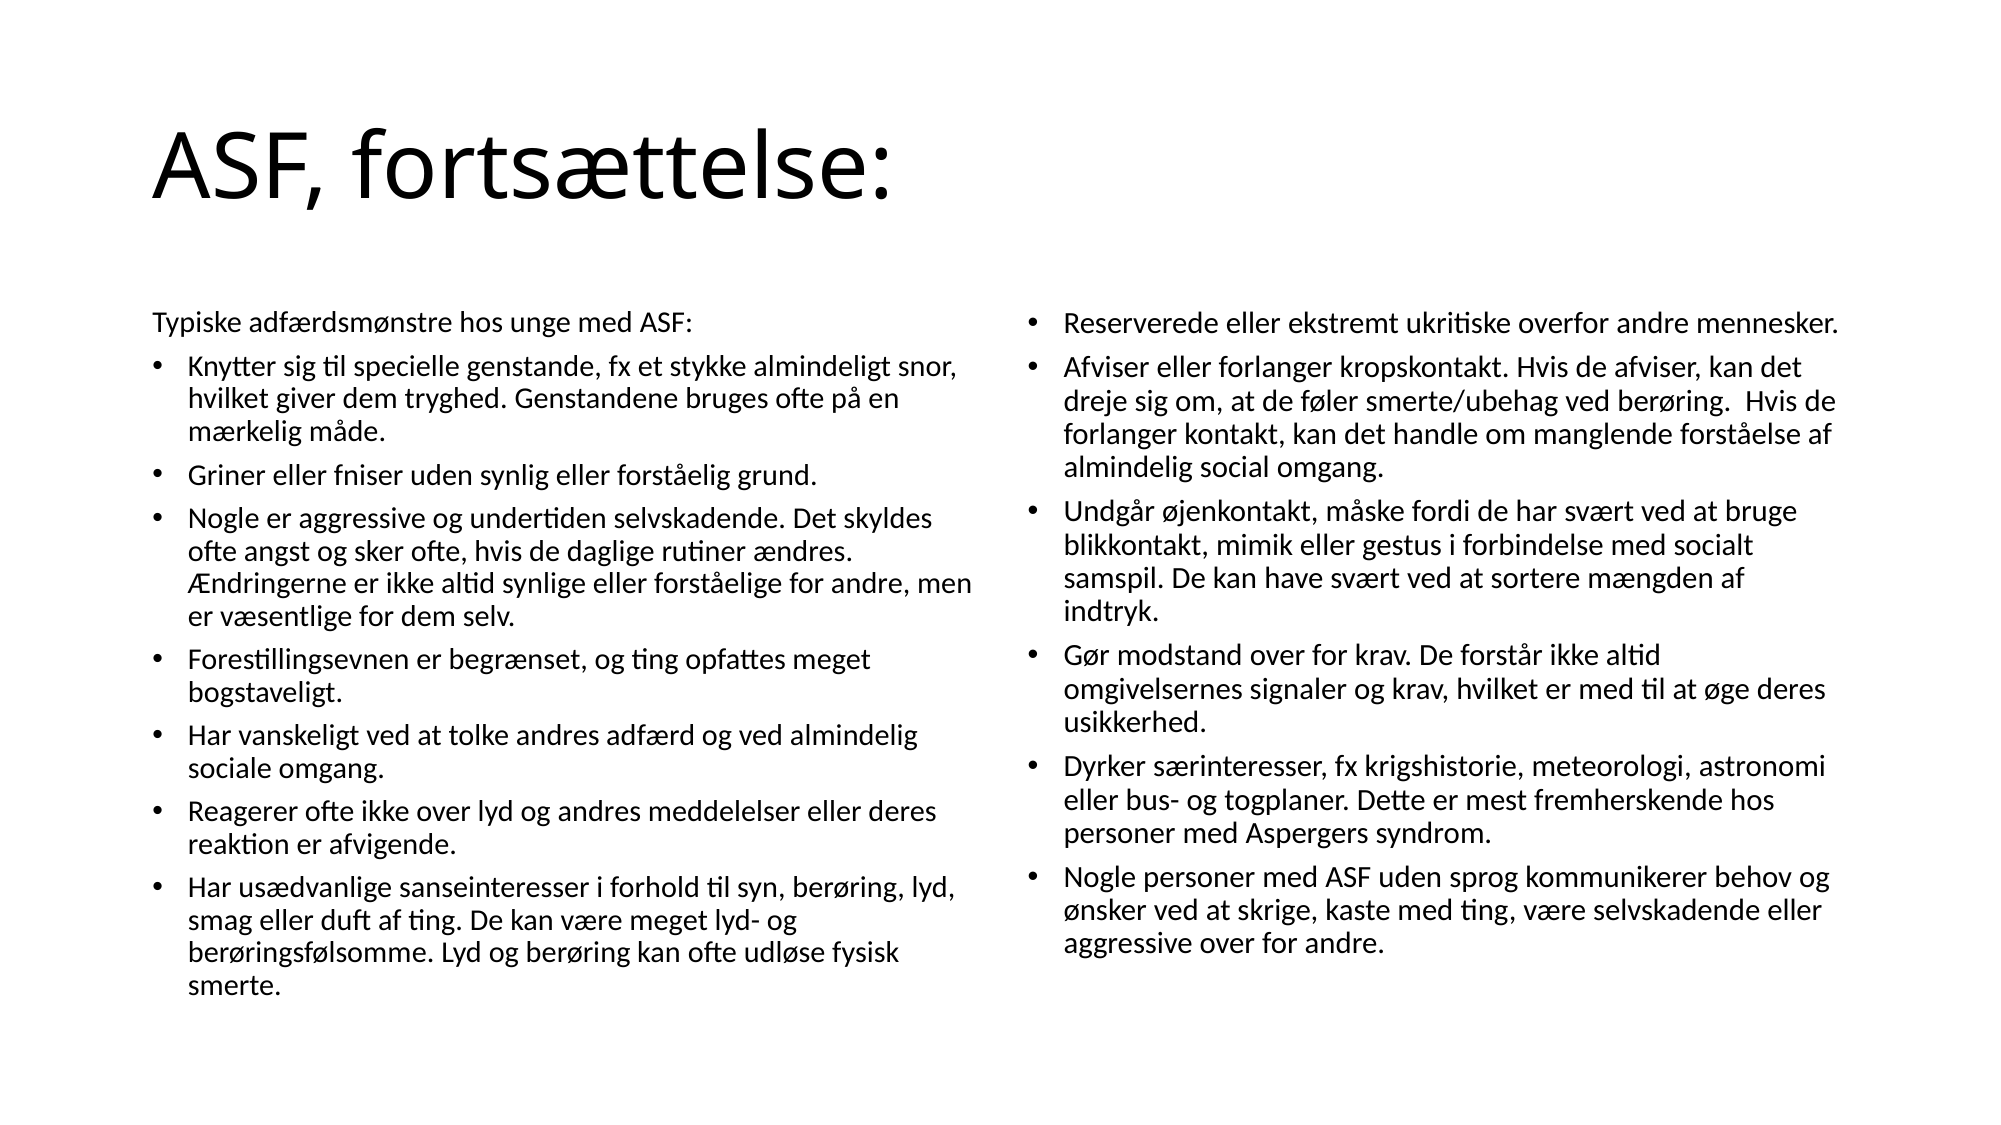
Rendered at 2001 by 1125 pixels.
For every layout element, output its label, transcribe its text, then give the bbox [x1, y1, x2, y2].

list Reserverede eller ekstremt ukritiske overfor andre mennesker. Afviser eller forlanger kropskontakt. Hvis de afviser, kan det dreje sig om, at de føler smerte/ubehag ved berøring. Hvis de forlanger kontakt, kan det handle om manglende forståelse af almindelig social omgang. Undgår øjenkontakt, måske fordi de har svært ved at bruge blikkontakt, mimik eller gestus i forbindelse med socialt samspil. De kan have svært ved at sortere mængden af indtryk. Gør modstand over for krav. De forstår ikke altid omgivelsernes signaler og krav, hvilket er med til at øge deres usikkerhed. Dyrker særinteresser, fx krigshistorie, meteorologi, astronomi eller bus- og togplaner. Dette er mest fremherskende hos personer med Aspergers syndrom. Nogle personer med ASF uden sprog kommunikerer behov og ønsker ved at skrige, kaste med ting, være selvskadende eller aggressive over for andre. [1012, 299, 1863, 1014]
title ASF, fortsættelse: [137, 59, 1863, 278]
list Typiske adfærdsmønstre hos unge med ASF: Knytter sig til specielle genstande, fx et stykke almindeligt snor, hvilket giver dem tryghed. Genstandene bruges ofte på en mærkelig måde. Griner eller fniser uden synlig eller forståelig grund. Nogle er aggressive og undertiden selvskadende. Det skyldes ofte angst og sker ofte, hvis de daglige rutiner ændres. Ændringerne er ikke altid synlige eller forståelige for andre, men er væsentlige for dem selv. Forestillingsevnen er begrænset, og ting opfattes meget bogstaveligt. Har vanskeligt ved at tolke andres adfærd og ved almindelig sociale omgang. Reagerer ofte ikke over lyd og andres meddelelser eller deres reaktion er afvigende. Har usædvanlige sanseinteresser i forhold til syn, berøring, lyd, smag eller duft af ting. De kan være meget lyd- og berøringsfølsomme. Lyd og berøring kan ofte udløse fysisk smerte. [137, 299, 988, 1014]
